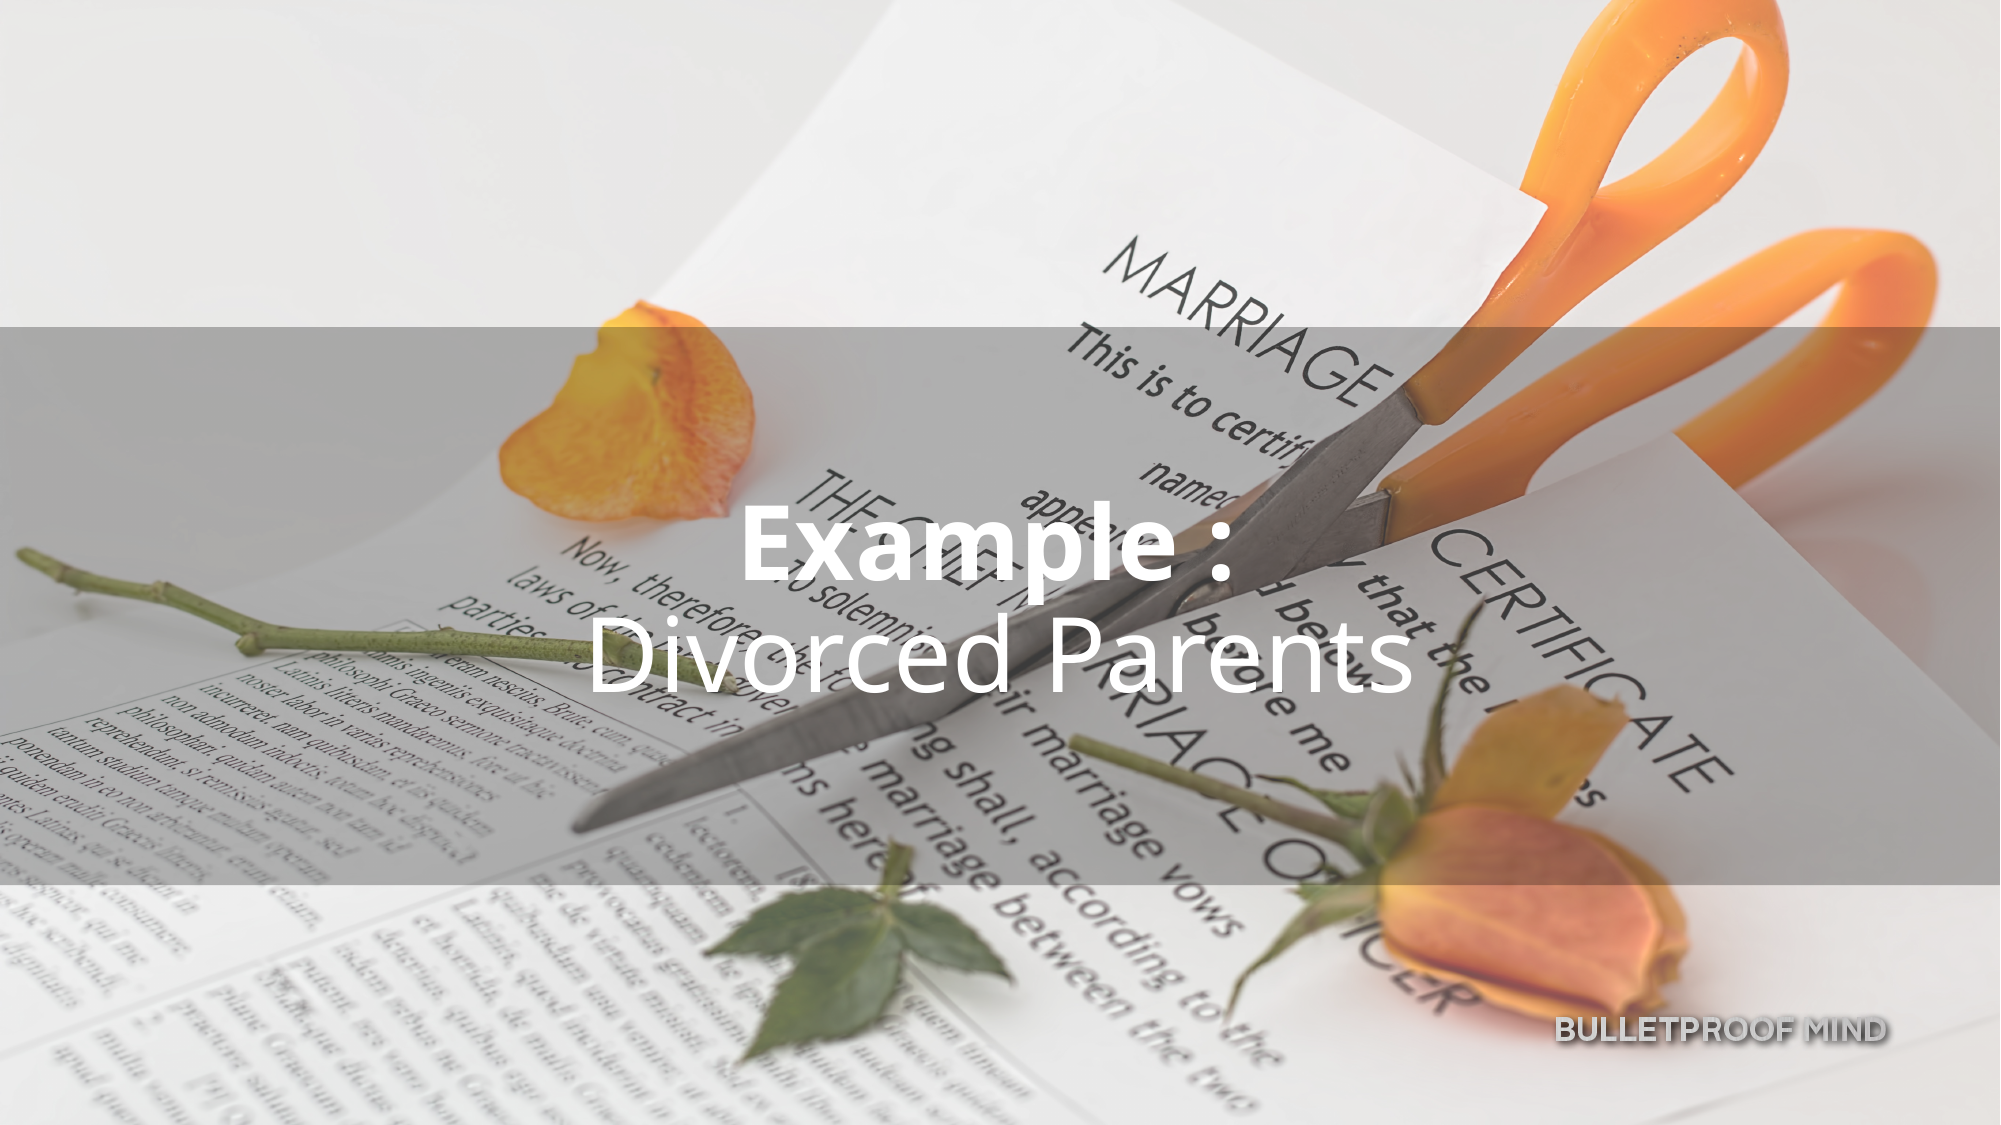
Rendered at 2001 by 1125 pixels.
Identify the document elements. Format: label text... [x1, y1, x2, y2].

title Example : Divorced Parents [137, 255, 1863, 724]
picture [1527, 994, 1913, 1063]
text_box [0, 326, 2000, 886]
